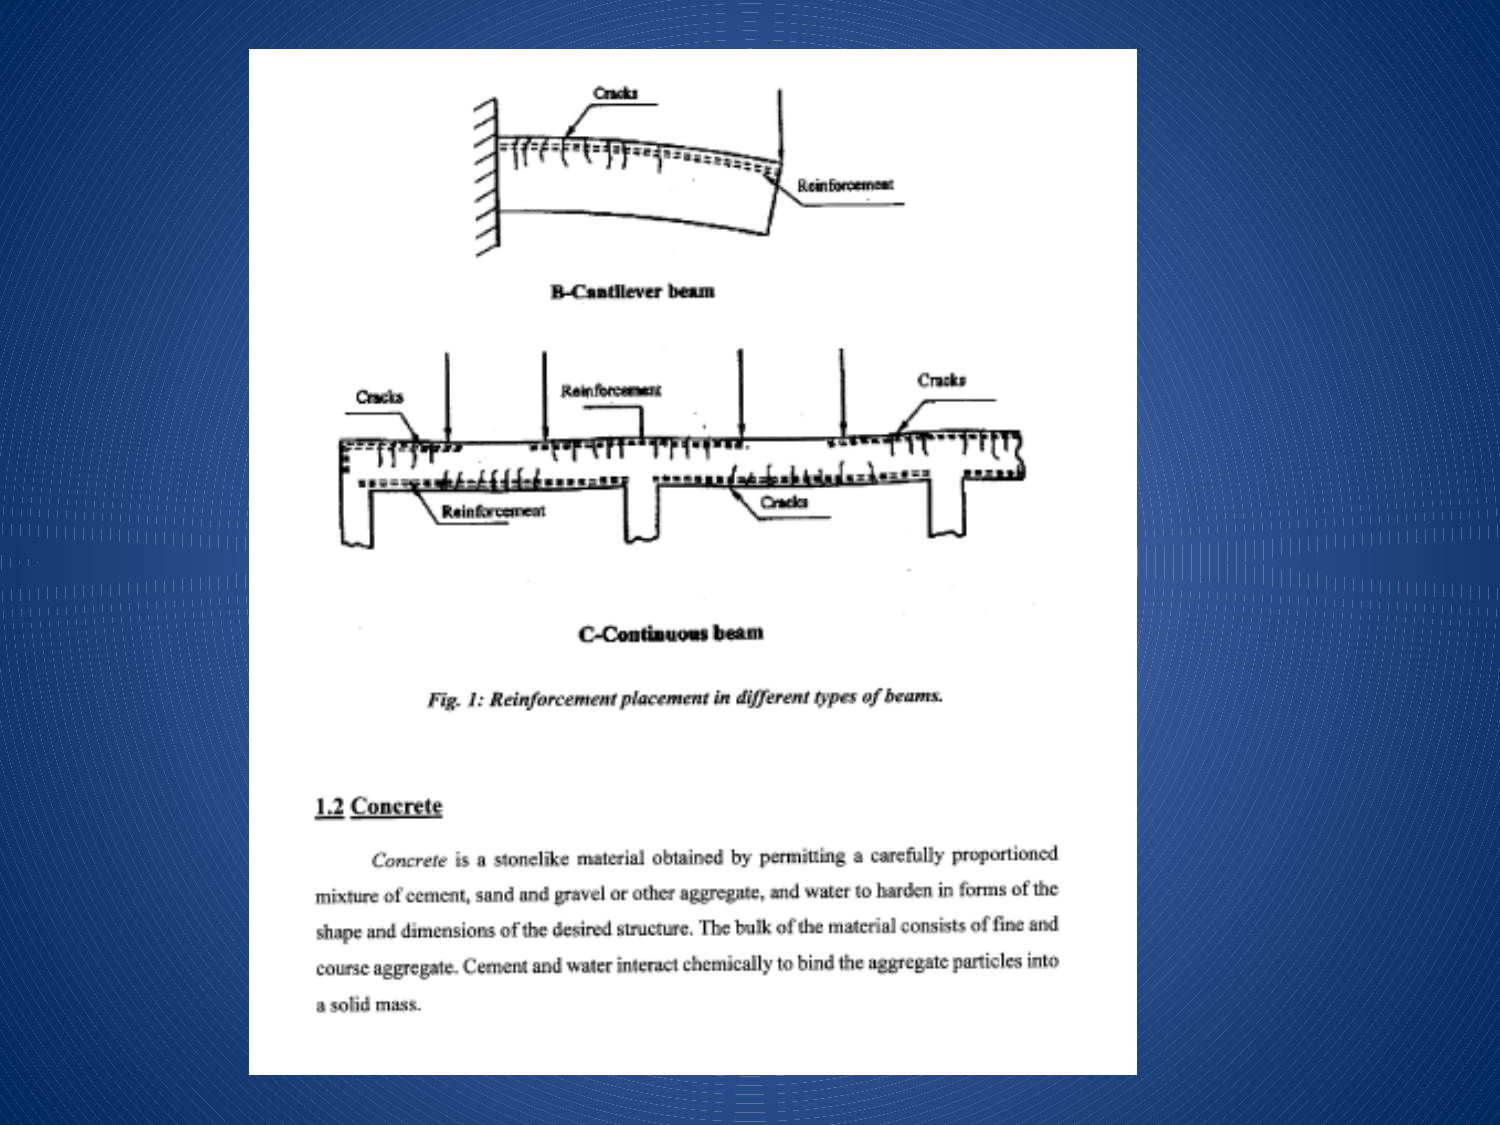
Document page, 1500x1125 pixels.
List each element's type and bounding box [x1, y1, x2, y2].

picture [249, 49, 1137, 1076]
